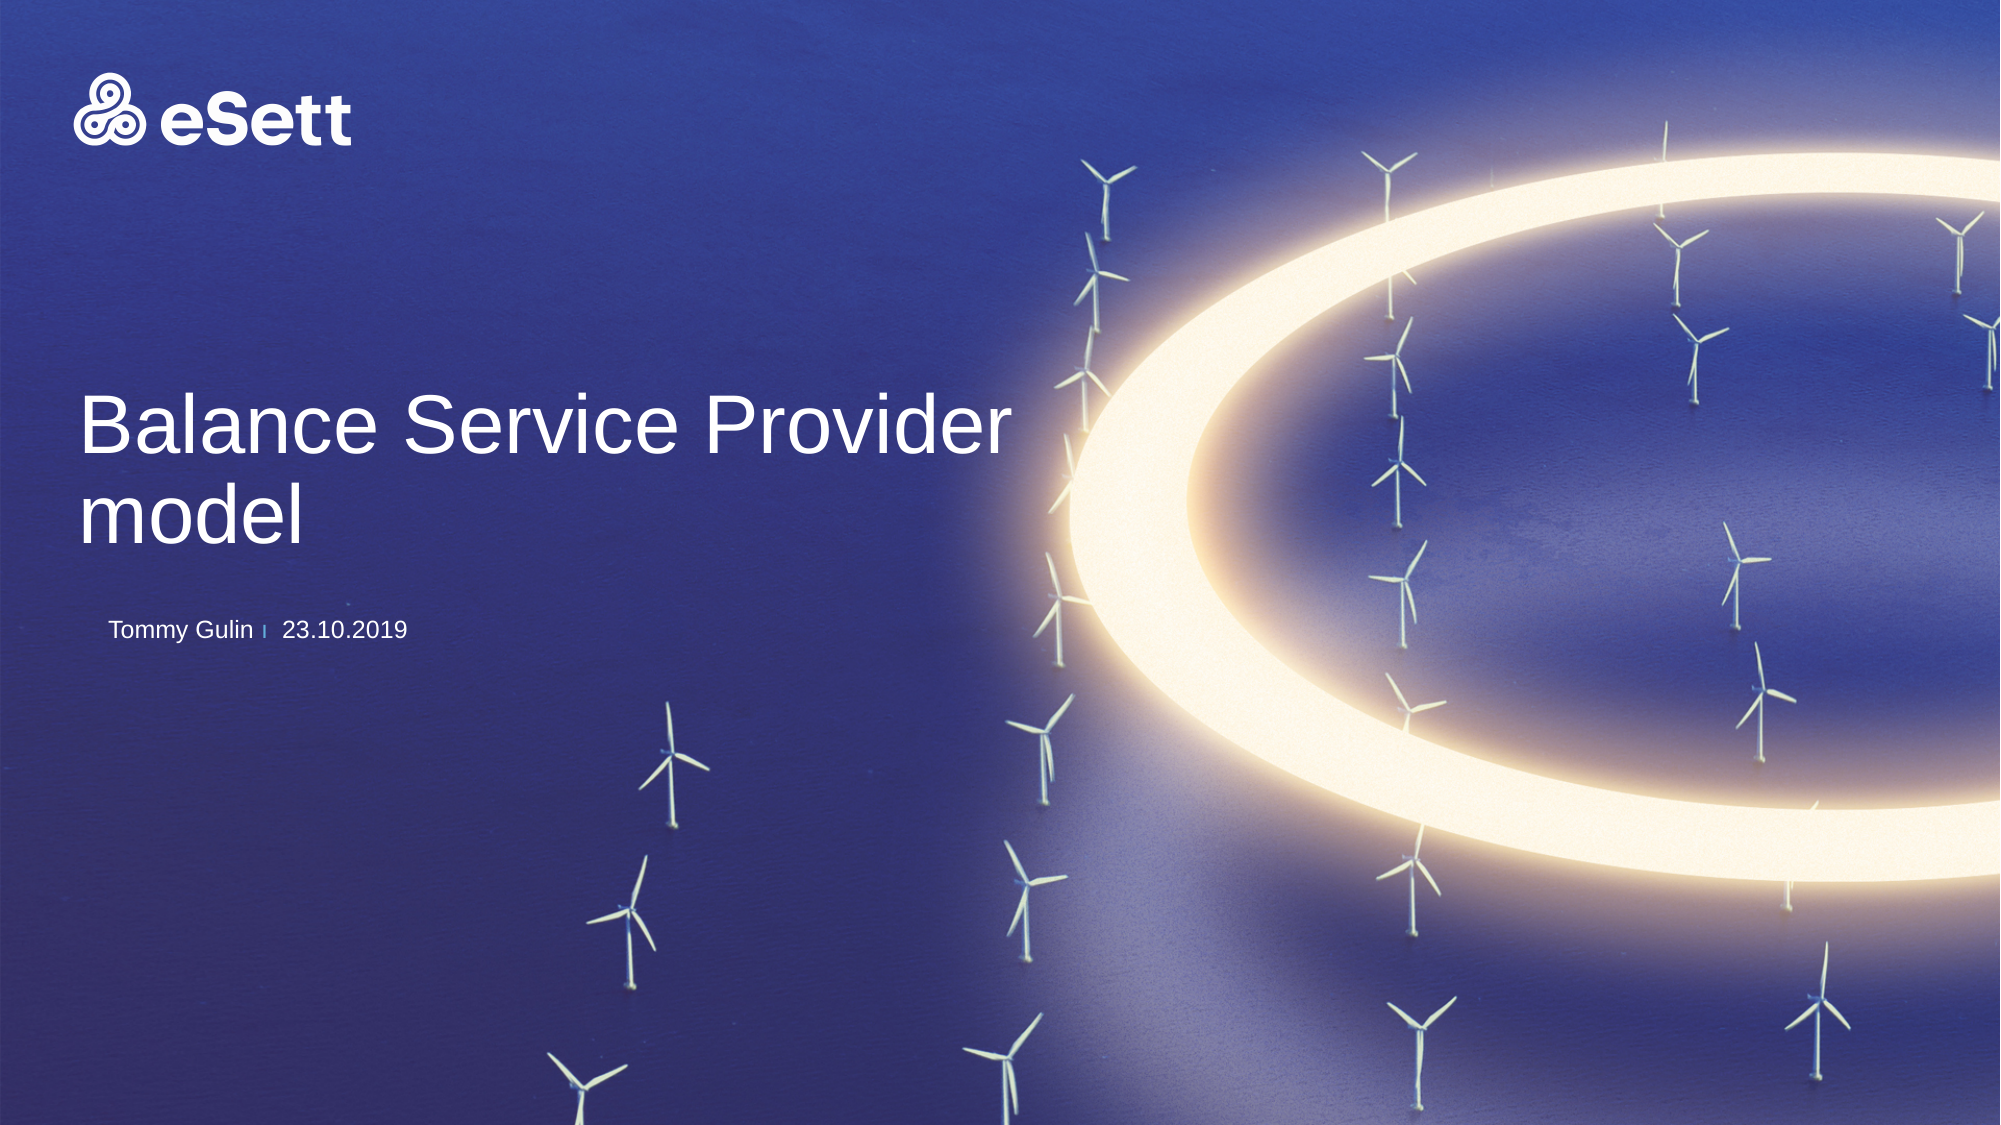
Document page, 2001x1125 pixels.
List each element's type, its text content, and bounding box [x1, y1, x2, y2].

title Balance Service Provider model [49, 349, 1056, 592]
text_box Tommy Gulin ı 23.10.2019 [78, 609, 580, 652]
picture [0, 0, 2000, 1125]
